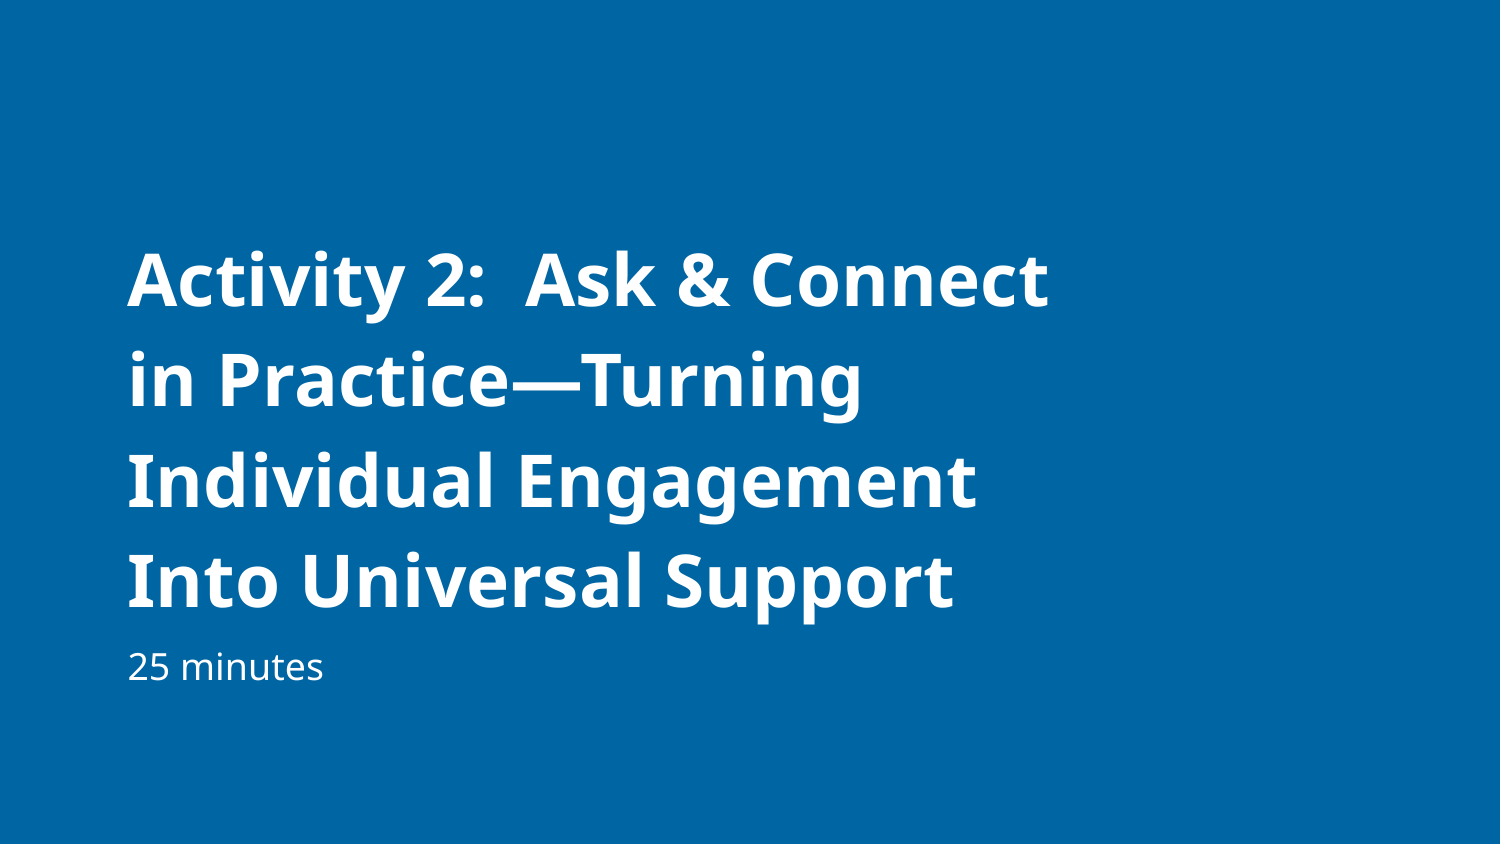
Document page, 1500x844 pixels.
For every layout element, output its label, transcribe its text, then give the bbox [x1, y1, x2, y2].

subtitle 25 minutes [112, 628, 1068, 758]
title Activity 2: Ask & Connect in Practice—Turning Individual Engagement Into Universal Support [112, 447, 1068, 628]
